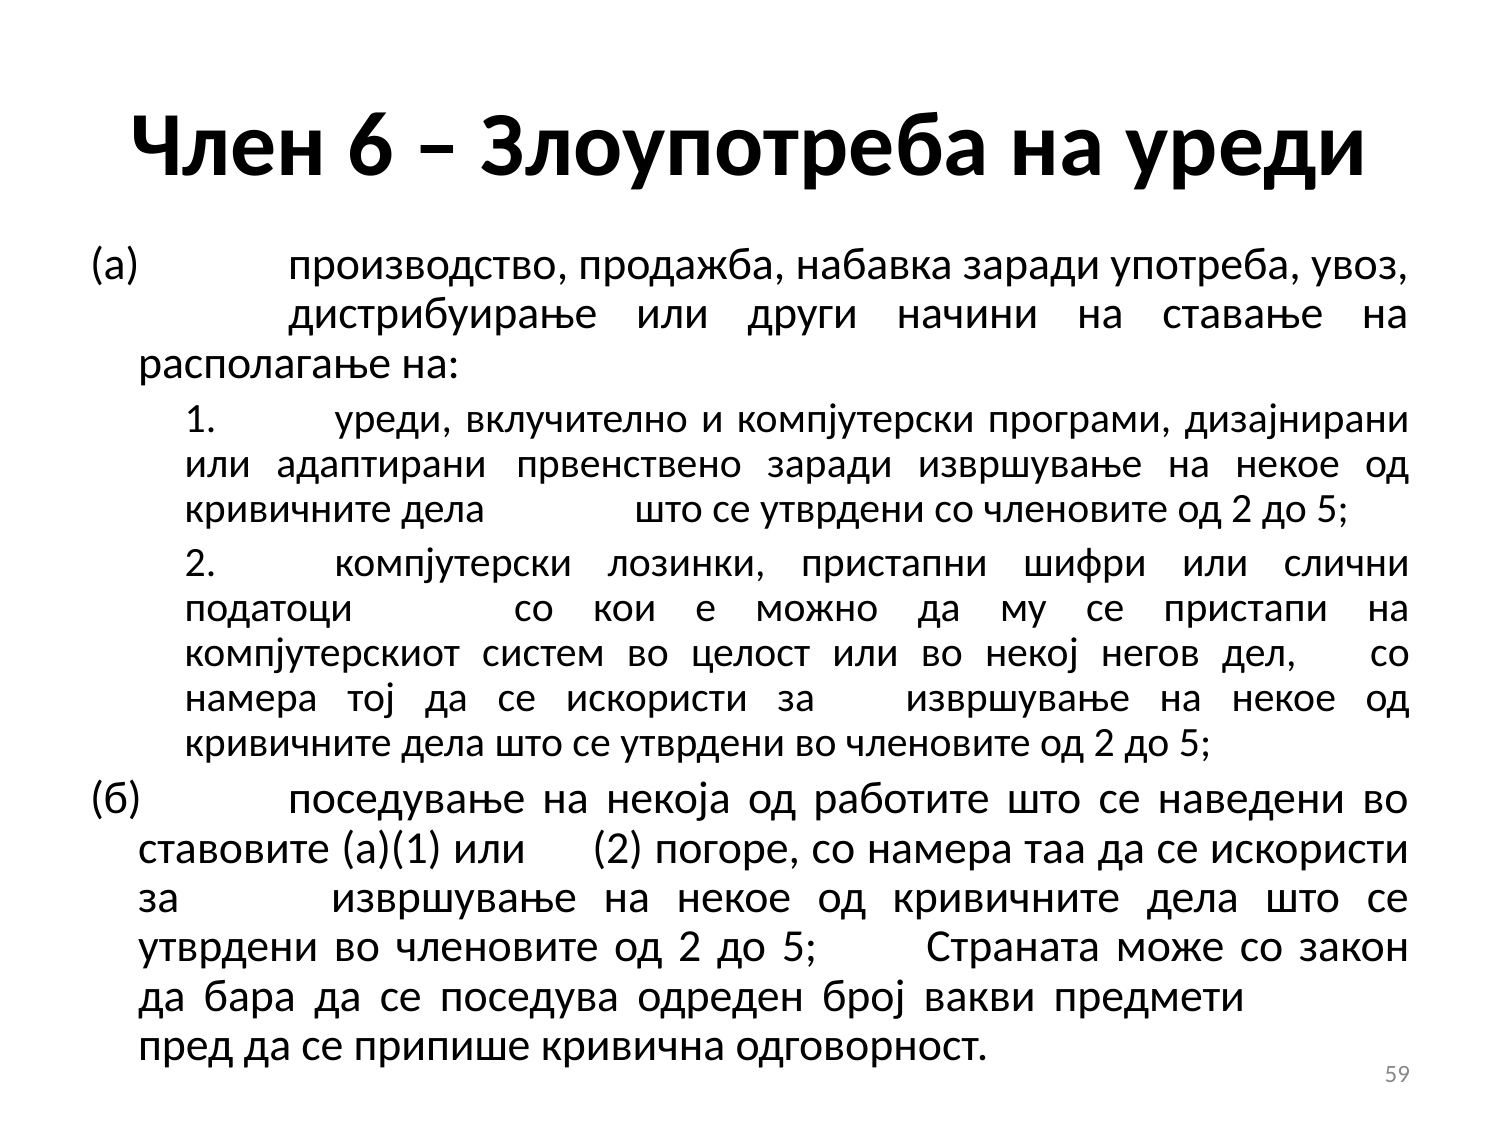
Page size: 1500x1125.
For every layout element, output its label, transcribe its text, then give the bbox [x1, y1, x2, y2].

title Член 6 – Злоупотреба на уреди [75, 45, 1425, 232]
list (а) производство, продажба, набавка заради употреба, увоз, дистрибуирање или други начини на ставање на располагање на: 1. уреди, вклучително и компјутерски програми, дизајнирани или адаптирани првенствено заради извршување на некое од кривичните дела што се утврдени со членовите од 2 до 5; 2. компјутерски лозинки, пристапни шифри или слични податоци со кои е можно да му се пристапи на компјутерскиот систем во целост или во некој негов дел, со намера тој да се искористи за извршување на некое од кривичните дела што се утврдени во членовите од 2 до 5; (б) поседување на некоја од работите што се наведени во ставовите (a)(1) или (2) погоре, со намера таа да се искористи за извршување на некое од кривичните дела што се утврдени во членовите од 2 до 5; Страната може со закон да бара да се поседува одреден број вакви предмети пред да се припише кривична одговорност. [75, 232, 1425, 1050]
slide_number 59 [1074, 1042, 1425, 1103]
